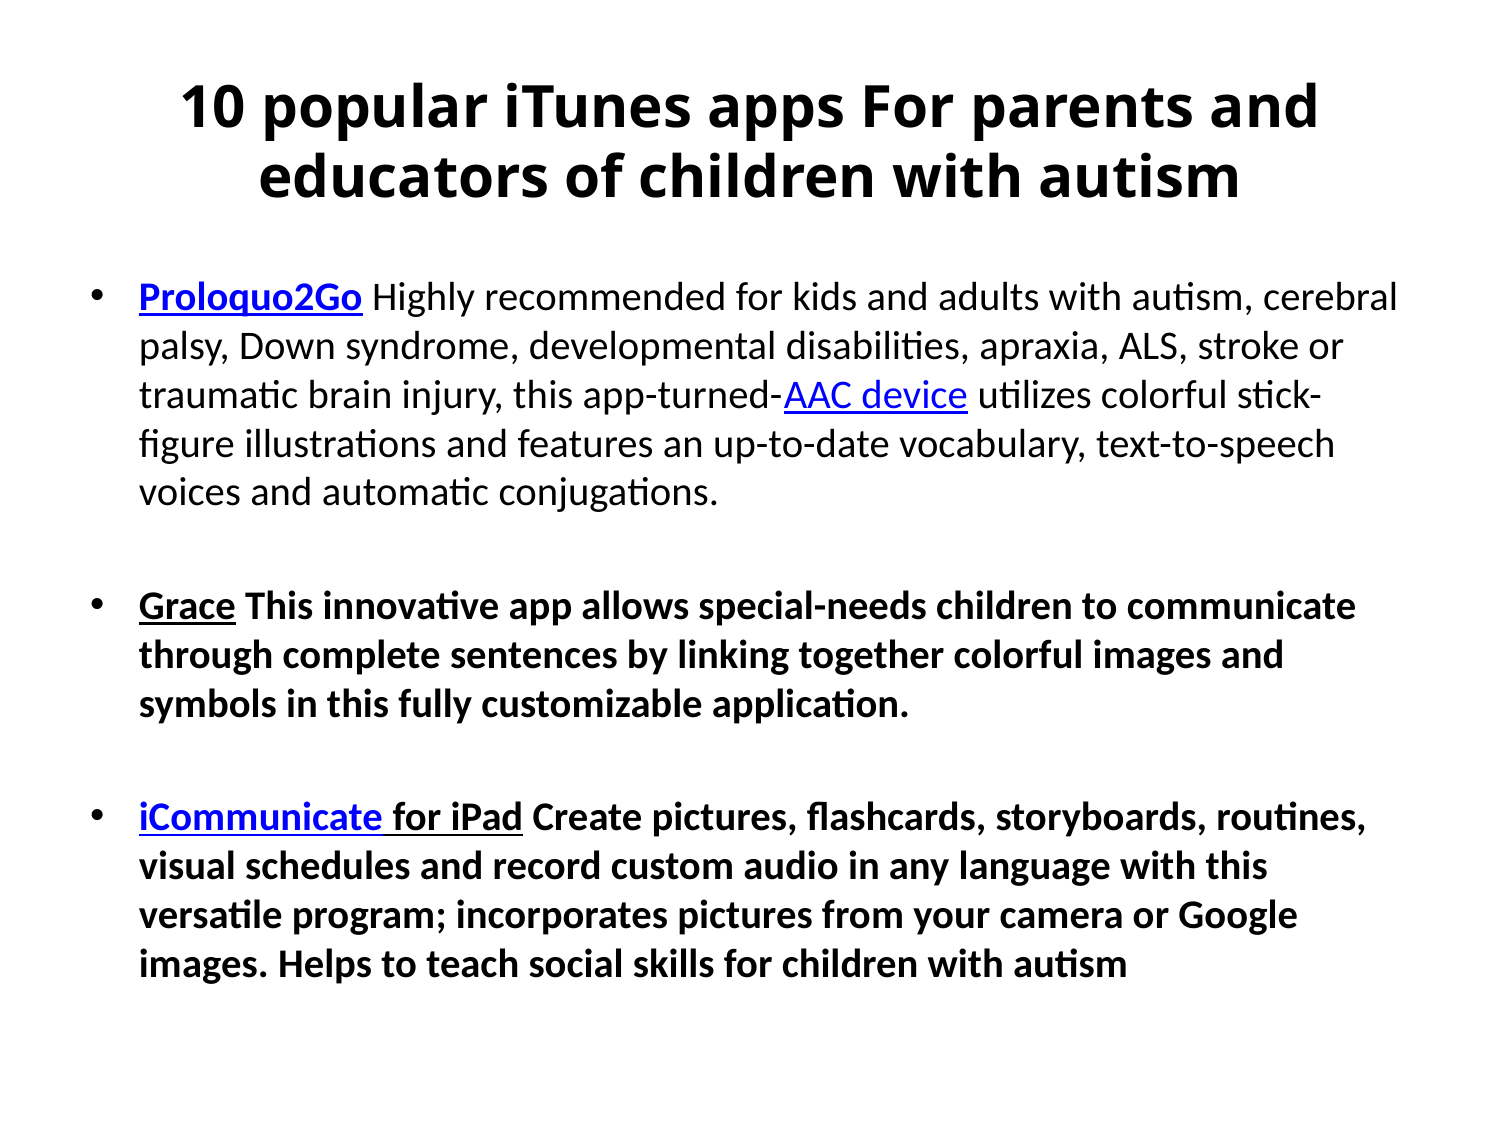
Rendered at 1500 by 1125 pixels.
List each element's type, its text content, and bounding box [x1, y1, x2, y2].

list Proloquo2Go Highly recommended for kids and adults with autism, cerebral palsy, Down syndrome, developmental disabilities, apraxia, ALS, stroke or traumatic brain injury, this app-turned-AAC device utilizes colorful stick-figure illustrations and features an up-to-date vocabulary, text-to-speech voices and automatic conjugations. Grace This innovative app allows special-needs children to communicate through complete sentences by linking together colorful images and symbols in this fully customizable application. iCommunicate for iPad Create pictures, flashcards, storyboards, routines, visual schedules and record custom audio in any language with this versatile program; incorporates pictures from your camera or Google images. Helps to teach social skills for children with autism [75, 262, 1425, 1005]
title 10 popular iTunes apps For parents and educators of children with autism [75, 45, 1425, 233]
